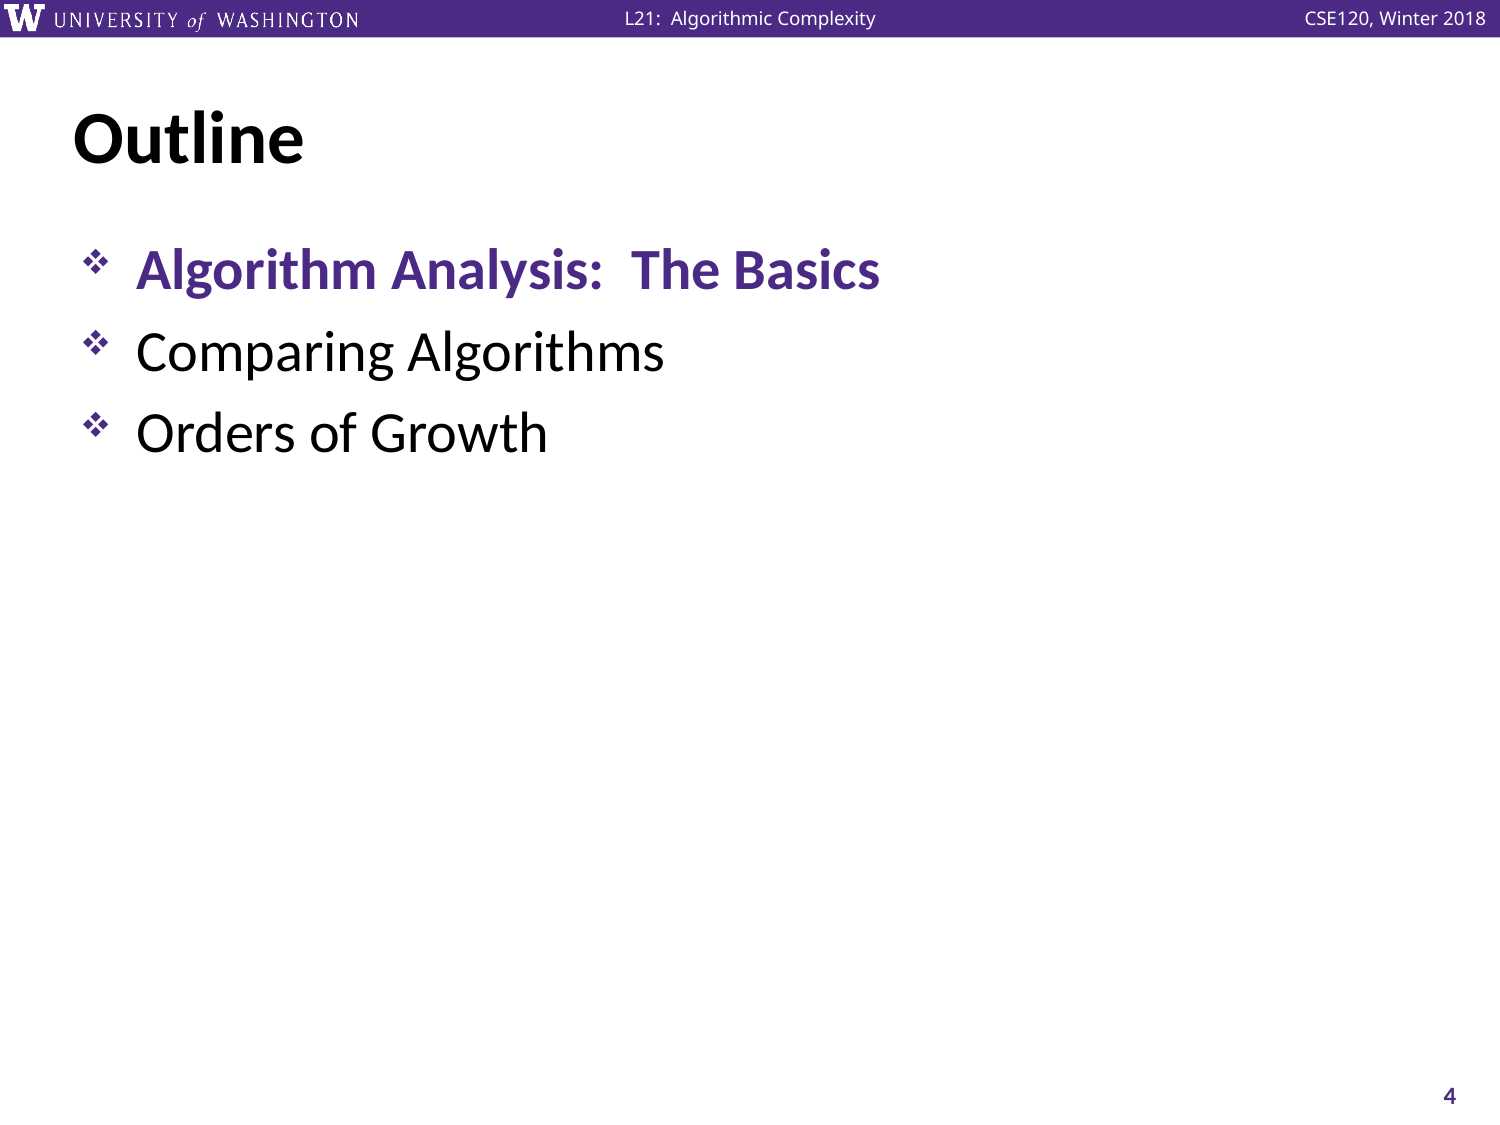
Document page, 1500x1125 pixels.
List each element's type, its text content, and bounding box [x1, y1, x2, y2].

title Outline [58, 71, 1438, 197]
list Algorithm Analysis: The Basics Comparing Algorithms Orders of Growth [64, 223, 1438, 1040]
picture [4, 4, 358, 32]
slide_number 4 [1400, 1065, 1500, 1125]
